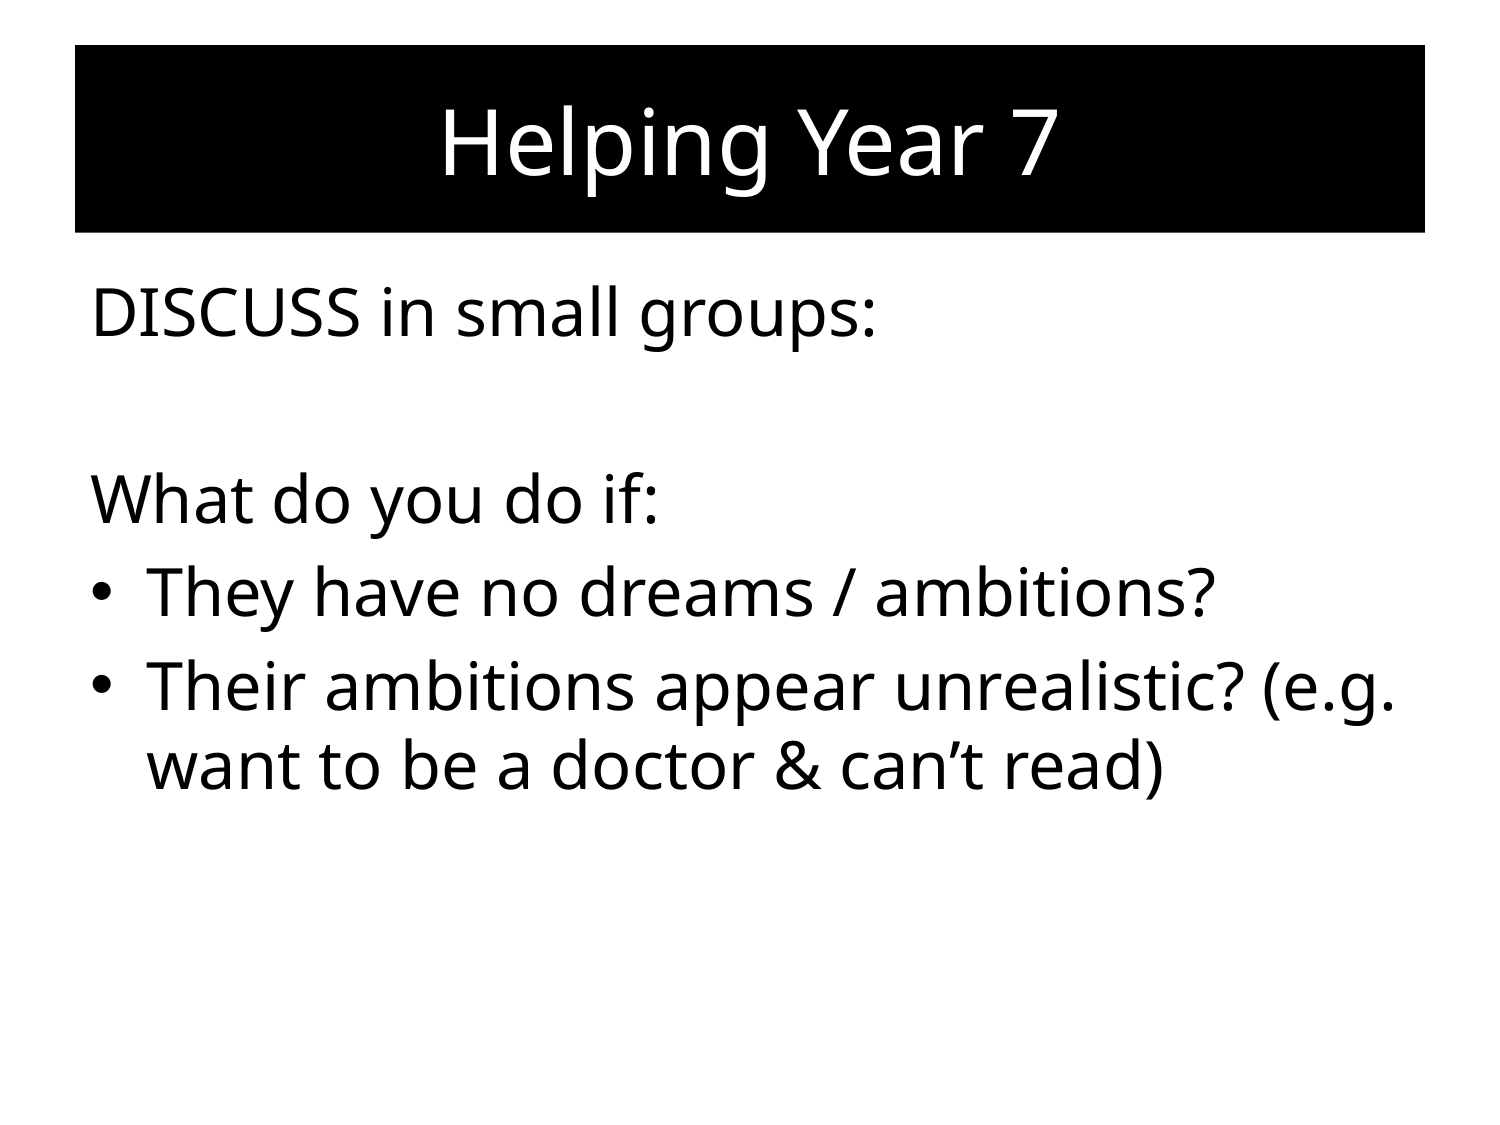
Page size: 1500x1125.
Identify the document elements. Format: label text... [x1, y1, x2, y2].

list DISCUSS in small groups: What do you do if: They have no dreams / ambitions? Their ambitions appear unrealistic? (e.g. want to be a doctor & can’t read) [75, 262, 1425, 1005]
title Helping Year 7 [75, 45, 1425, 233]
